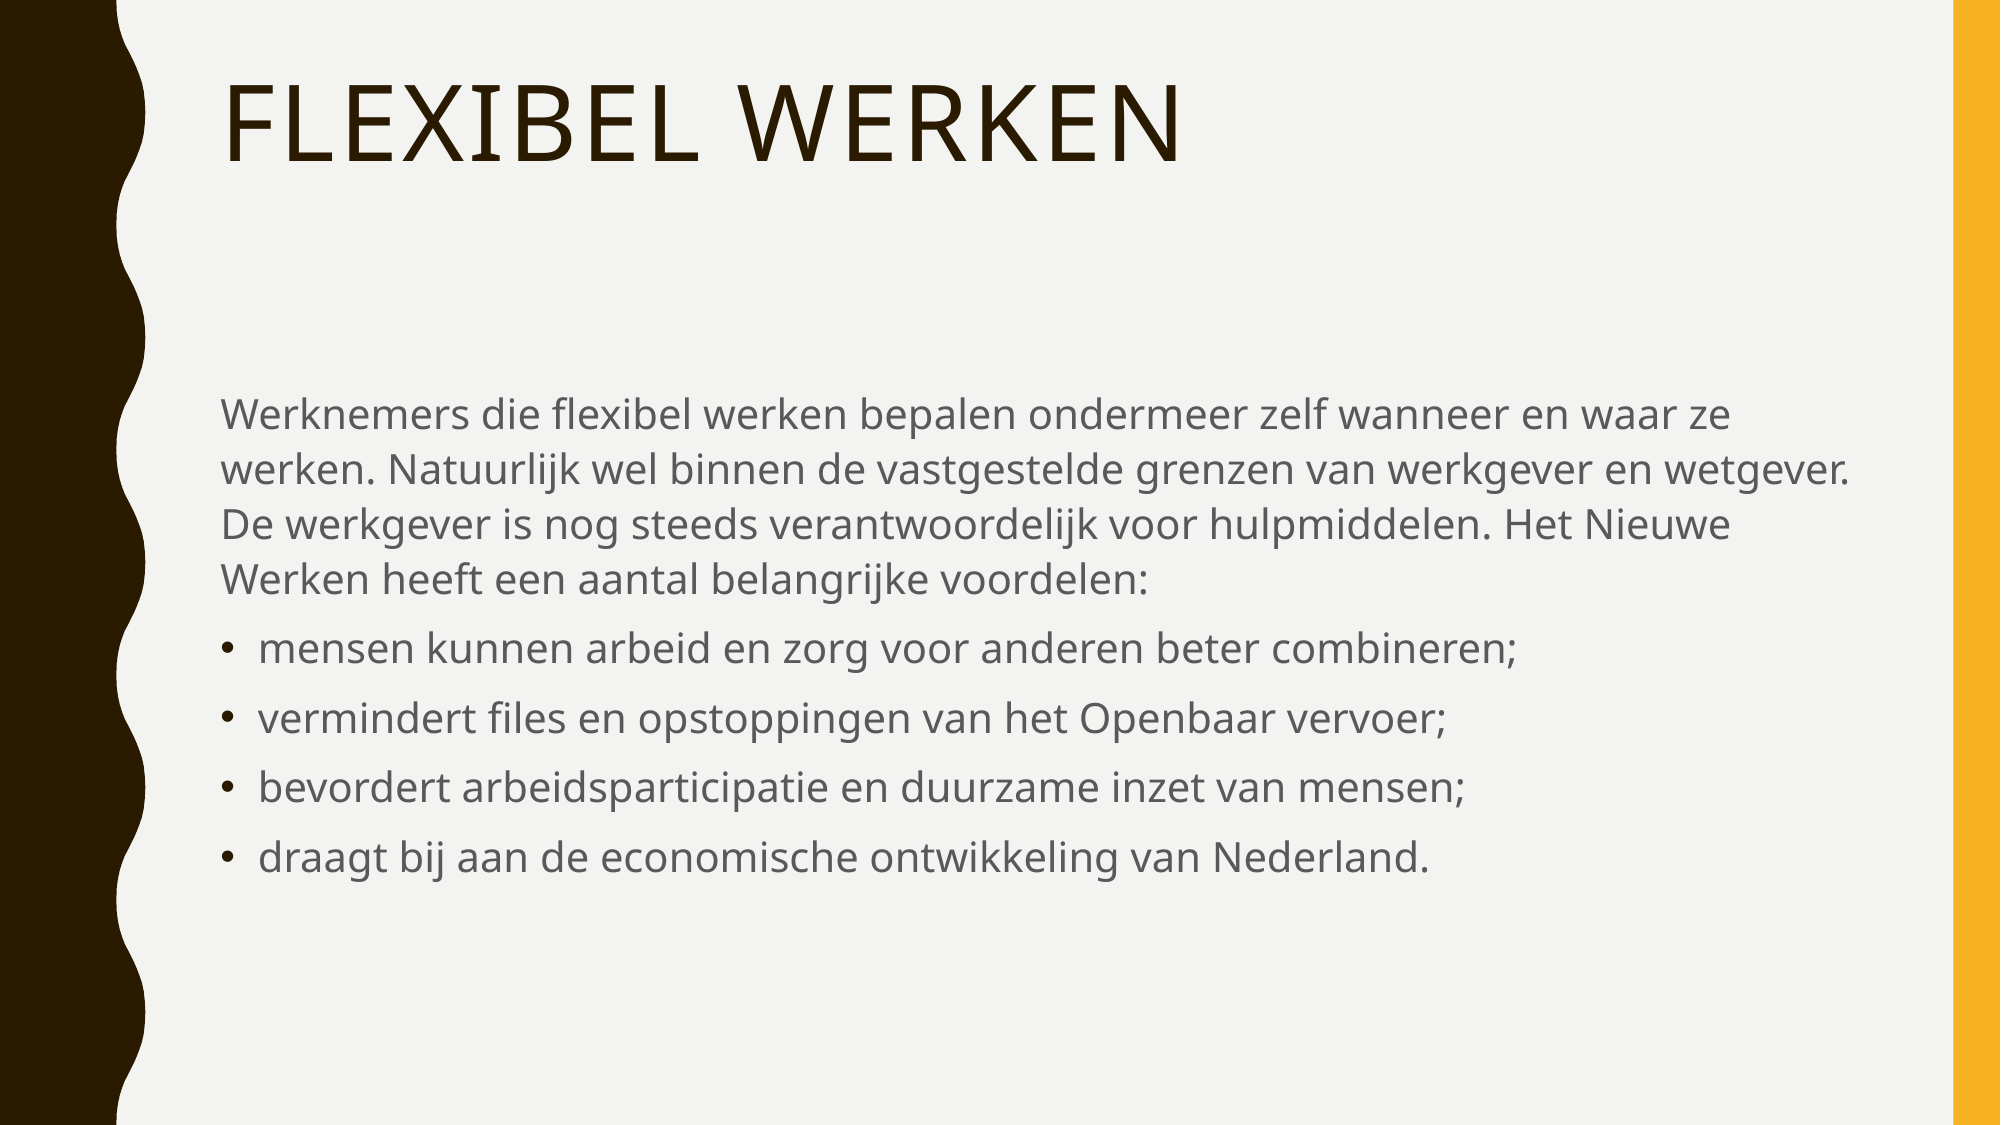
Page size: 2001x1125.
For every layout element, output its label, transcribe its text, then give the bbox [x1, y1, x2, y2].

list Werknemers die flexibel werken bepalen ondermeer zelf wanneer en waar ze werken. Natuurlijk wel binnen de vastgestelde grenzen van werkgever en wetgever. De werkgever is nog steeds verantwoordelijk voor hulpmiddelen. Het Nieuwe Werken heeft een aantal belangrijke voordelen: mensen kunnen arbeid en zorg voor anderen beter combineren; vermindert files en opstoppingen van het Openbaar vervoer; bevordert arbeidsparticipatie en duurzame inzet van mensen; draagt bij aan de economische ontwikkeling van Nederland. [205, 375, 1875, 965]
title Flexibel werken [205, 62, 1875, 308]
